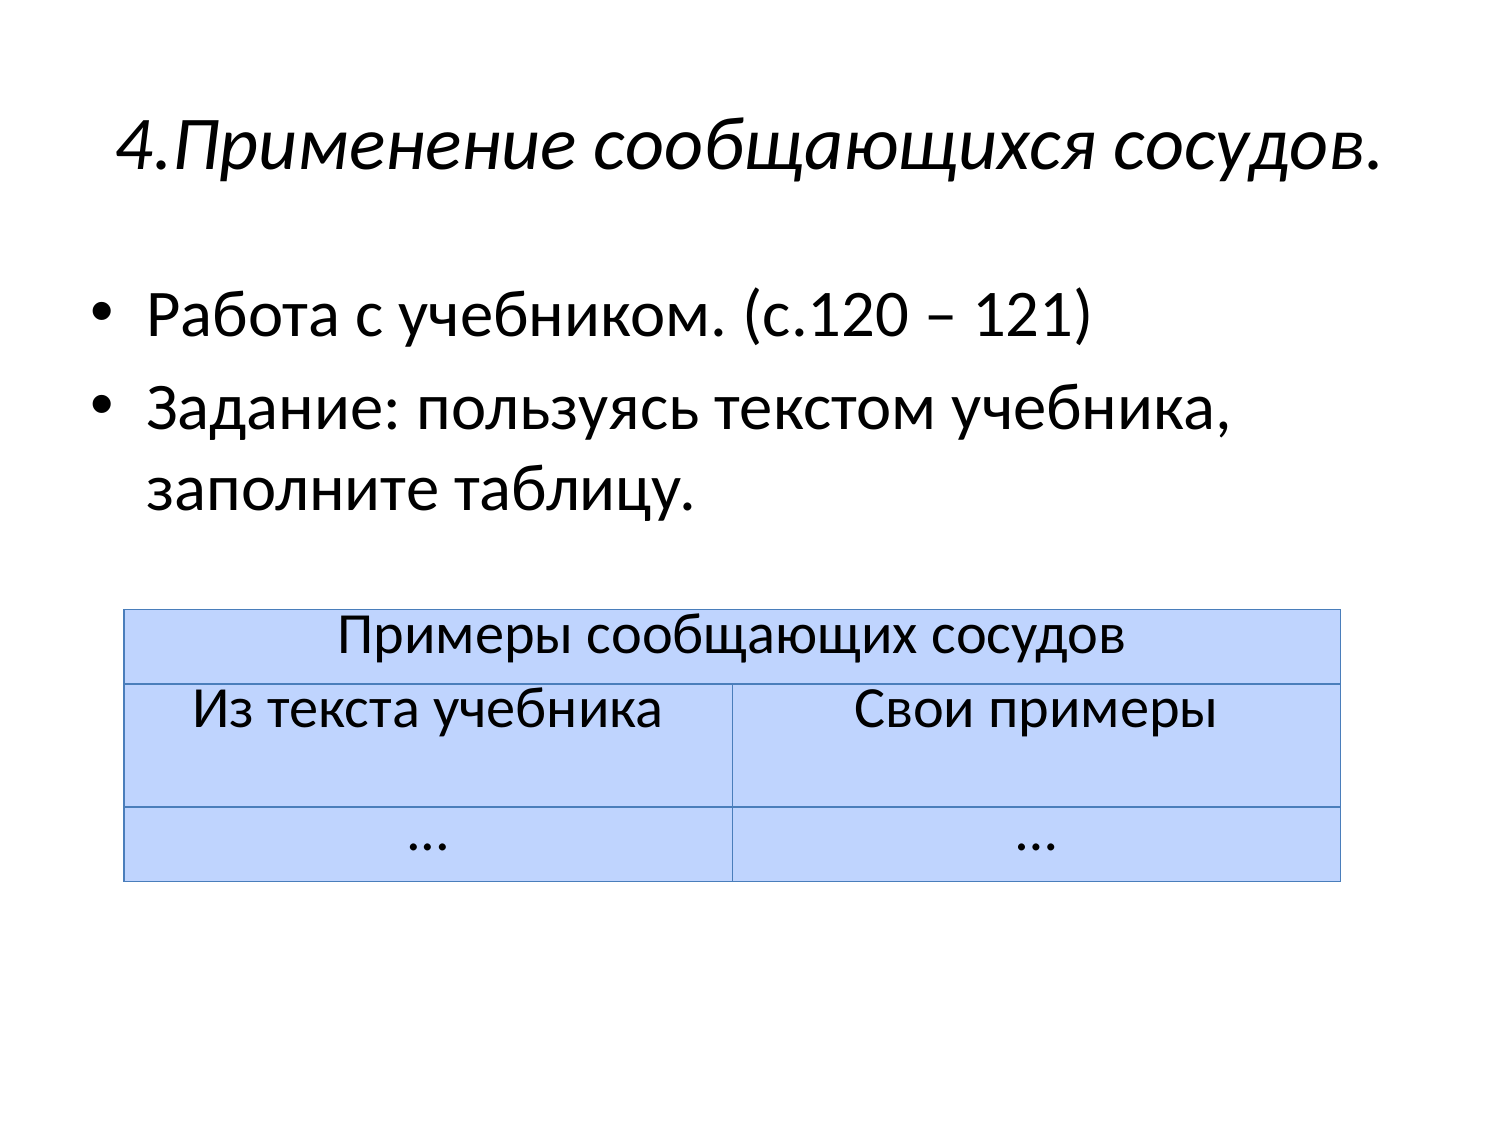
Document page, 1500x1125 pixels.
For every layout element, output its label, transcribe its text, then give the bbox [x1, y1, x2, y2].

list Работа с учебником. (с.120 – 121) Задание: пользуясь текстом учебника, заполните таблицу. [75, 262, 1425, 551]
table_cell Свои примеры [733, 685, 1340, 806]
table_cell … [733, 808, 1340, 881]
table_cell Из текста учебника [125, 685, 732, 806]
title 4.Применение сообщающихся сосудов. [75, 45, 1425, 233]
table_header Примеры сообщающих сосудов [125, 610, 1340, 683]
table_cell ... [125, 808, 732, 881]
